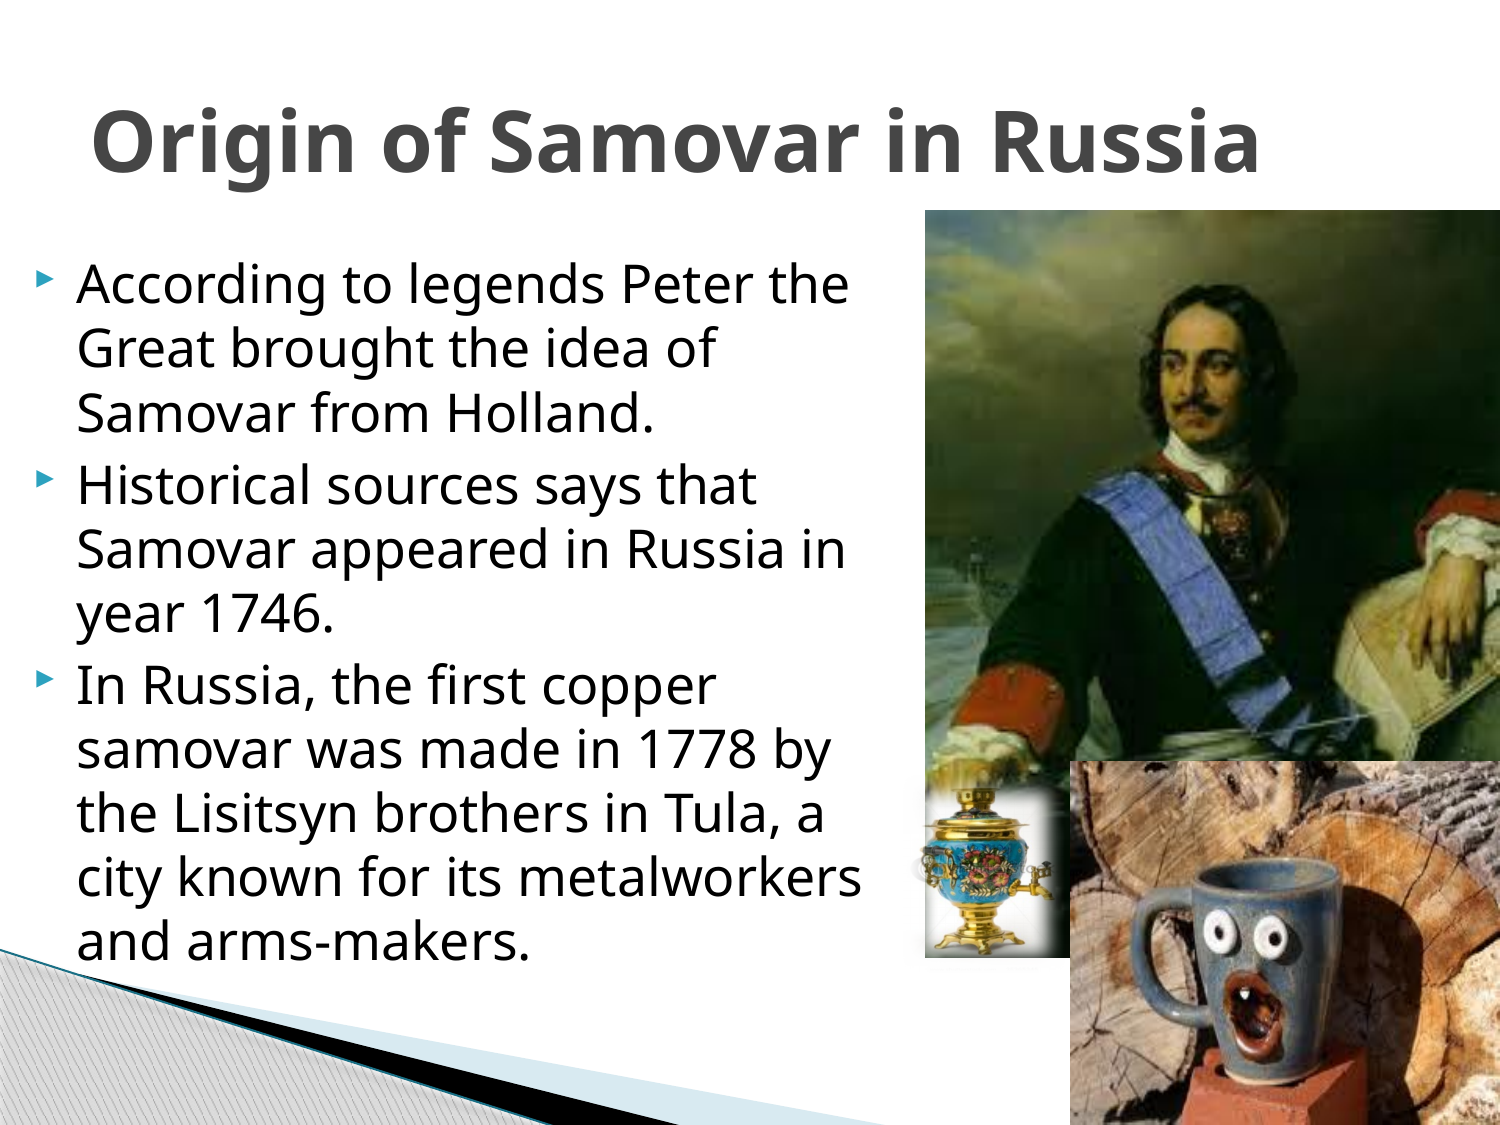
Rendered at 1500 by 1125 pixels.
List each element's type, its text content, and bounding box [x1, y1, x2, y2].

title Origin of Samovar in Russia [75, 45, 1425, 233]
picture [902, 210, 1500, 1125]
list According to legends Peter the Great brought the idea of Samovar from Holland. Historical sources says that Samovar appeared in Russia in year 1746. In Russia, the first copper samovar was made in 1778 by the Lisitsyn brothers in Tula, a city known for its metalworkers and arms-makers. [0, 243, 926, 986]
